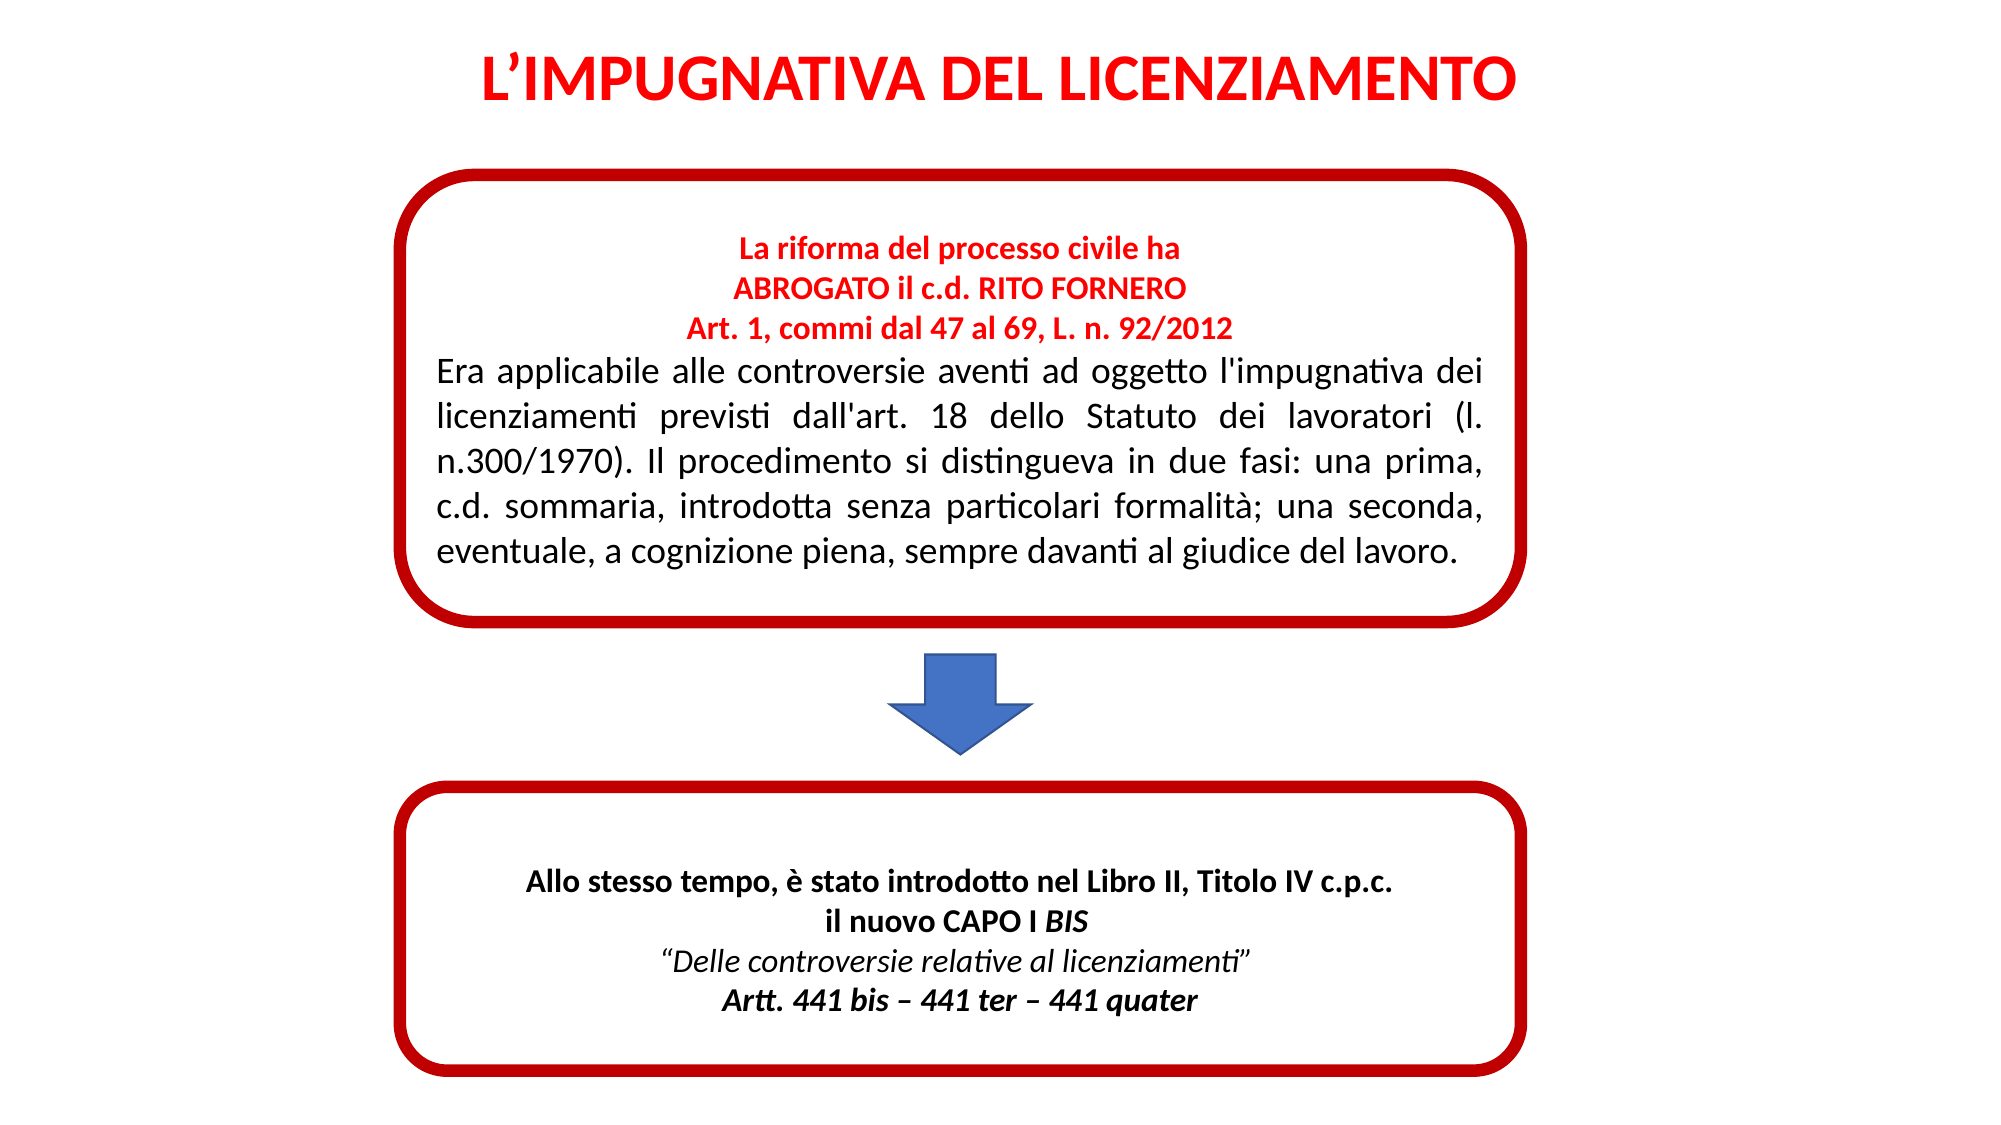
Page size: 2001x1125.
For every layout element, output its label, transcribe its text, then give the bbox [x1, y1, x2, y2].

text_box L’IMPUGNATIVA DEL LICENZIAMENTO [42, 26, 1958, 122]
text_box La riforma del processo civile ha ABROGATO il c.d. RITO FORNERO Art. 1, commi dal 47 al 69, L. n. 92/2012 Era applicabile alle controversie aventi ad oggetto l'impugnativa dei licenziamenti previsti dall'art. 18 dello Statuto dei lavoratori (l. n.300/1970). Il procedimento si distingueva in due fasi: una prima, c.d. sommaria, introdotta senza particolari formalità; una seconda, eventuale, a cognizione piena, sempre davanti al giudice del lavoro. [398, 173, 1522, 624]
text_box [886, 653, 1035, 756]
text_box Allo stesso tempo, è stato introdotto nel Libro II, Titolo IV c.p.c. il nuovo CAPO I BIS “Delle controversie relative al licenziamenti” Artt. 441 bis – 441 ter – 441 quater [398, 785, 1522, 1072]
